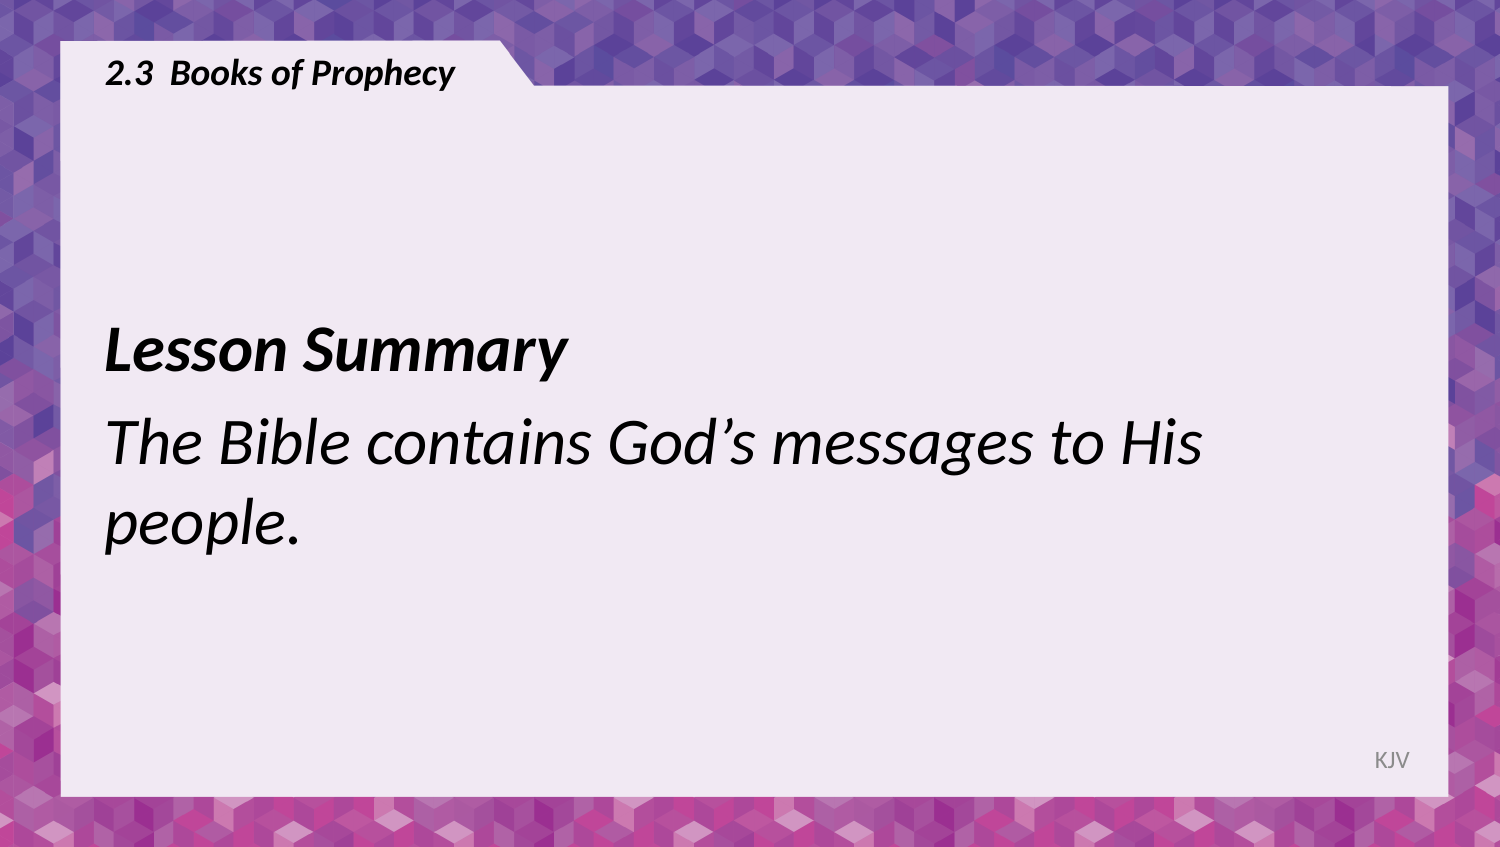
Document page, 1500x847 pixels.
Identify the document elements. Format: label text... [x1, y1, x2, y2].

footer KJV [950, 736, 1425, 782]
list Lesson Summary The Bible contains God’s messages to His people. [89, 141, 1403, 722]
picture [0, 0, 1500, 847]
title 2.3 Books of Prophecy [89, 33, 1420, 108]
